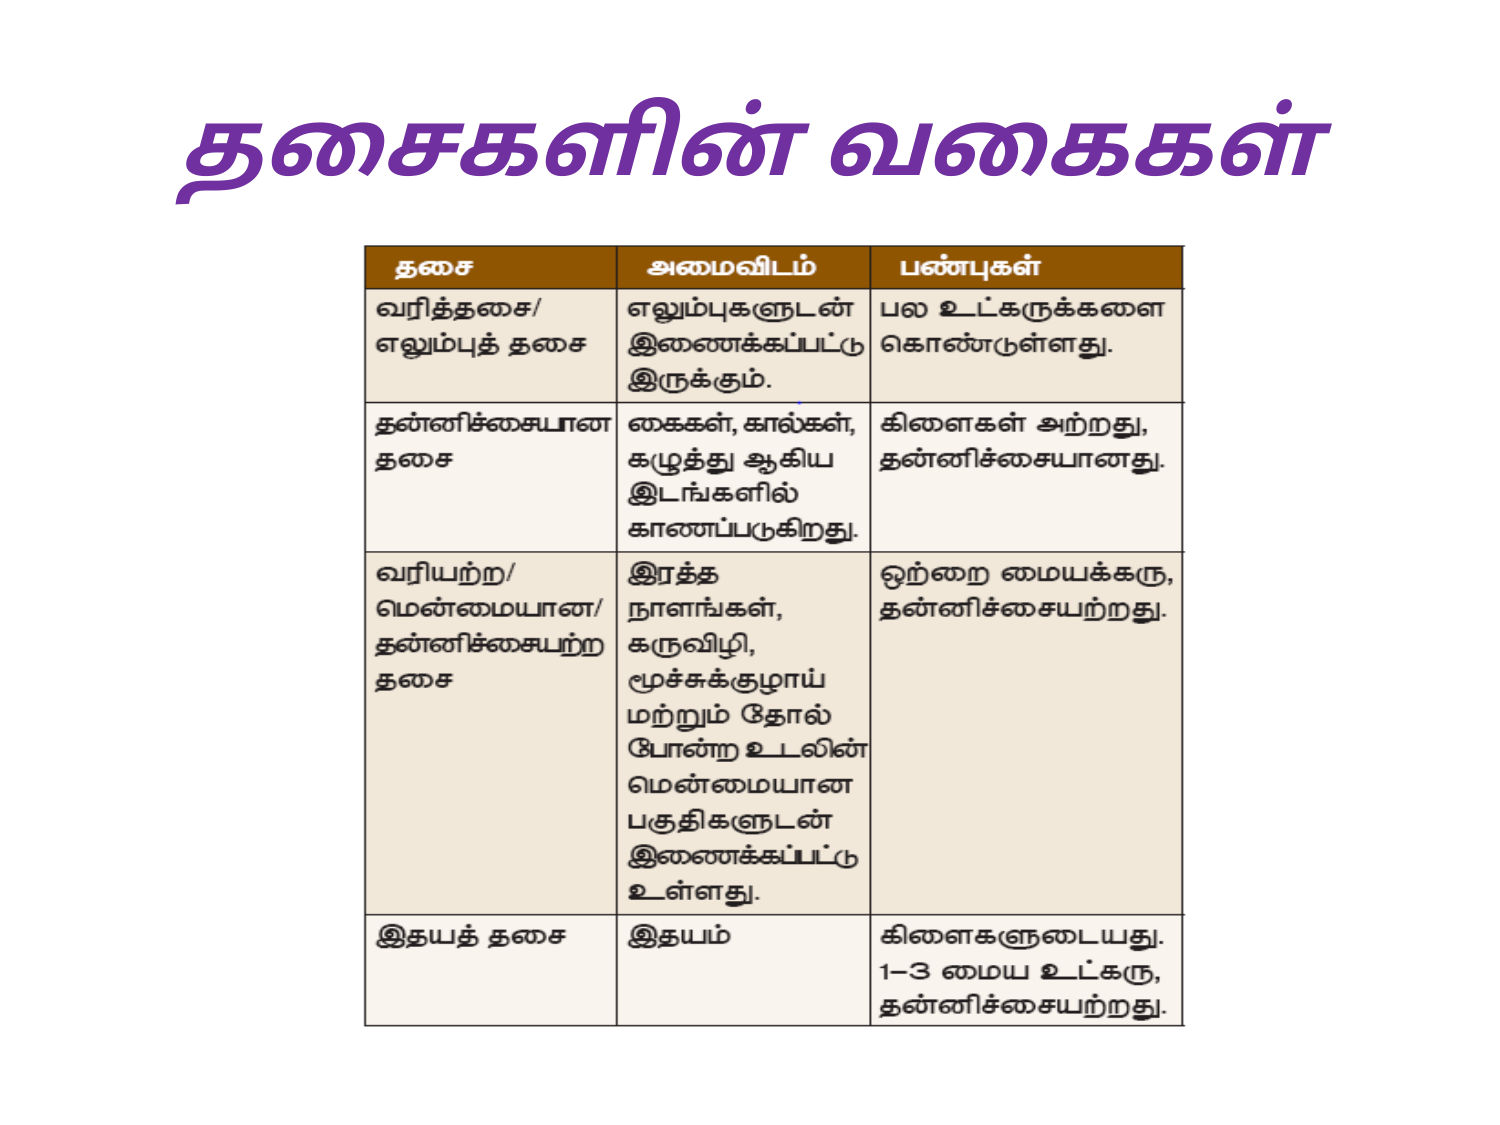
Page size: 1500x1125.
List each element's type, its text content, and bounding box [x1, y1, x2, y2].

title தசைகளின் வகைகள் [75, 45, 1425, 233]
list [349, 237, 1201, 1038]
